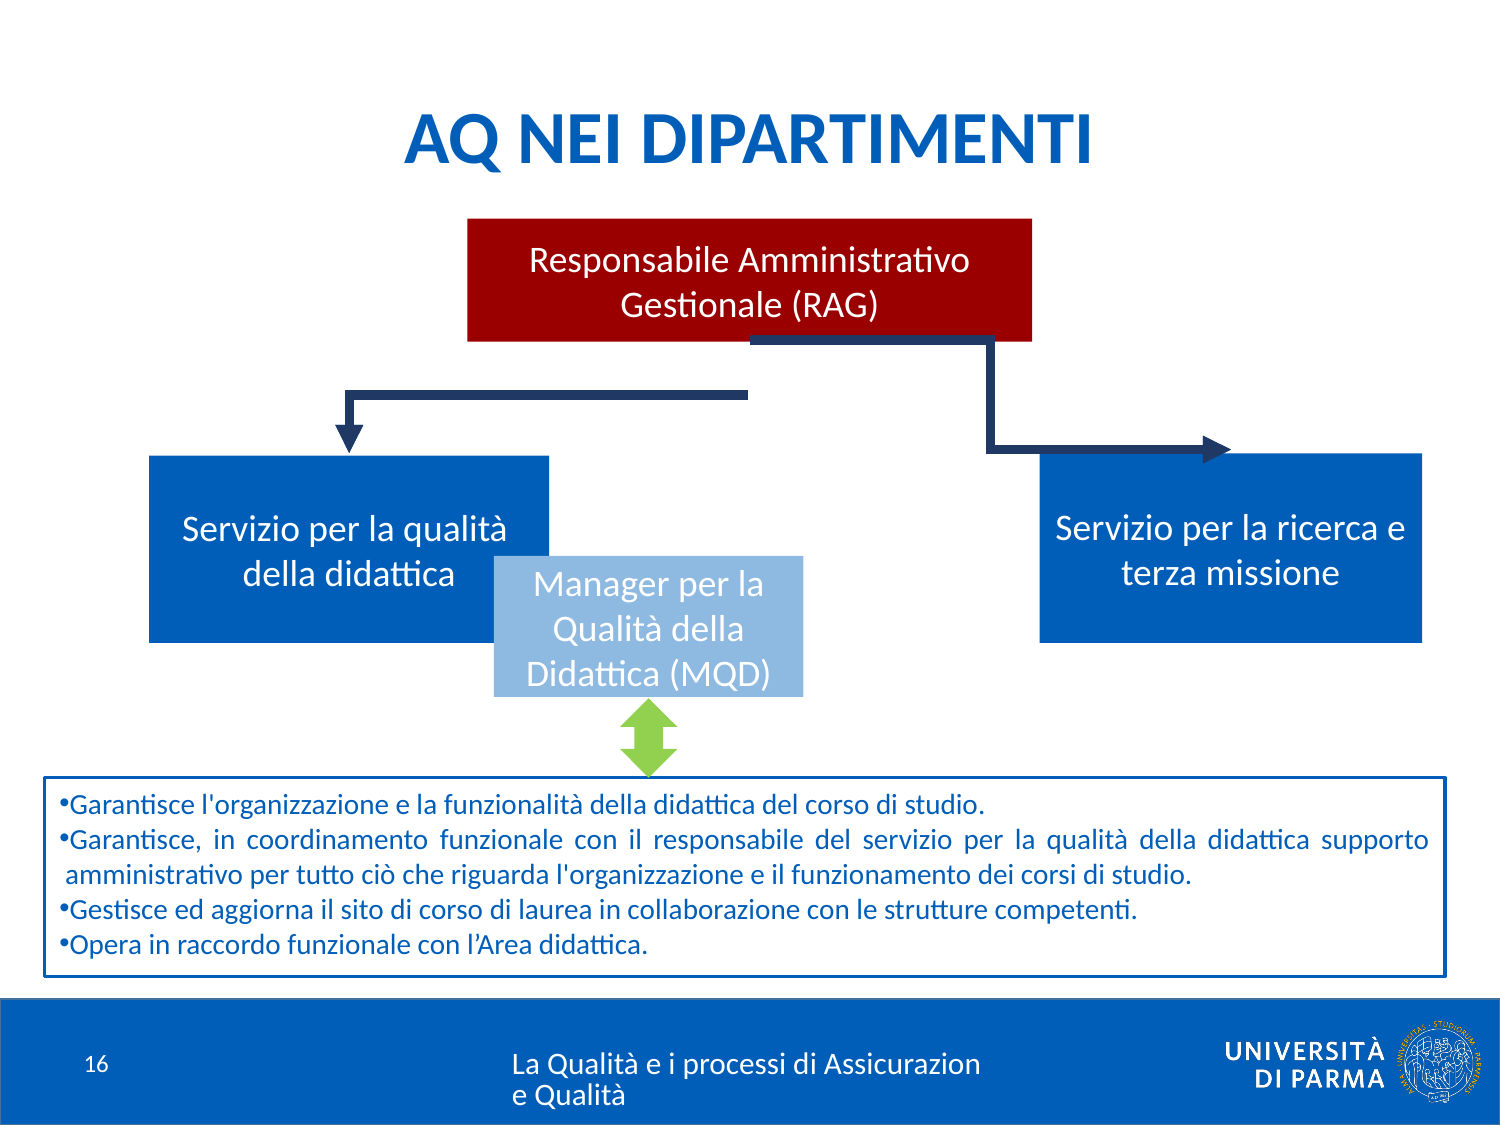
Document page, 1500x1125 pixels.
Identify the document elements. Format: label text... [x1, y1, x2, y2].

text_box [617, 696, 680, 780]
text_box Manager per la Qualità della Didattica (MQD) [493, 555, 804, 698]
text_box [935, 154, 1046, 636]
title AQ NEI DIPARTIMENTI [103, 30, 1397, 248]
footer La Qualità e i processi di Assicurazione Qualità [496, 1021, 1004, 1103]
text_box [349, 394, 748, 453]
picture [1226, 1021, 1481, 1103]
slide_number 16 [68, 1021, 406, 1103]
text_box Servizio per la ricerca e terza missione [1039, 452, 1423, 644]
text_box Responsabile Amministrativo Gestionale (RAG) [466, 218, 935, 343]
list Garantisce l'organizzazione e la funzionalità della didattica del corso di studio. Garantisce, in coordinamento funzionale con il responsabile del servizio per la qualità della didattica supporto amministrativo per tutto ciò che riguarda l'organizzazione e il funzionamento dei corsi di studio. Gestisce ed aggiorna il sito di corso di laurea in collaborazione con le strutture competenti. Opera in raccordo funzionale con l’Area didattica. [44, 777, 1446, 977]
text_box Servizio per la qualità della didattica [148, 455, 550, 644]
